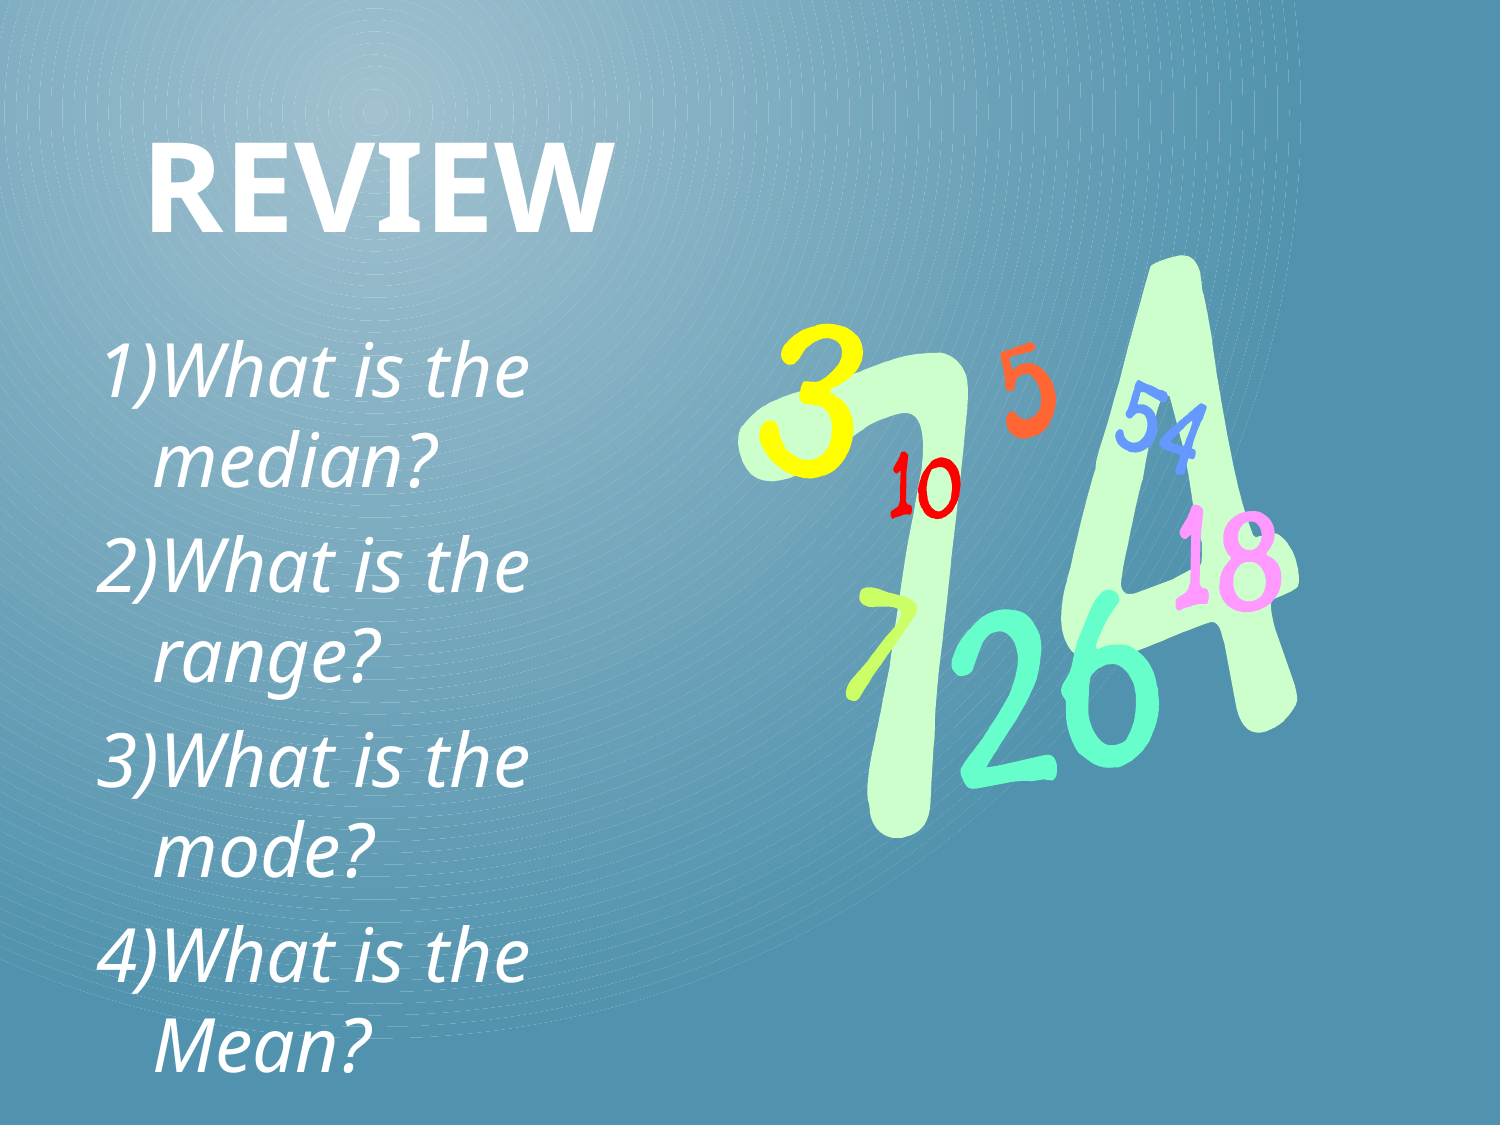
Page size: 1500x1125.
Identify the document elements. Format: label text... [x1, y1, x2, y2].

title REview [81, 99, 677, 271]
picture [737, 249, 1304, 838]
list What is the median? What is the range? What is the mode? What is the Mean? [81, 315, 677, 613]
